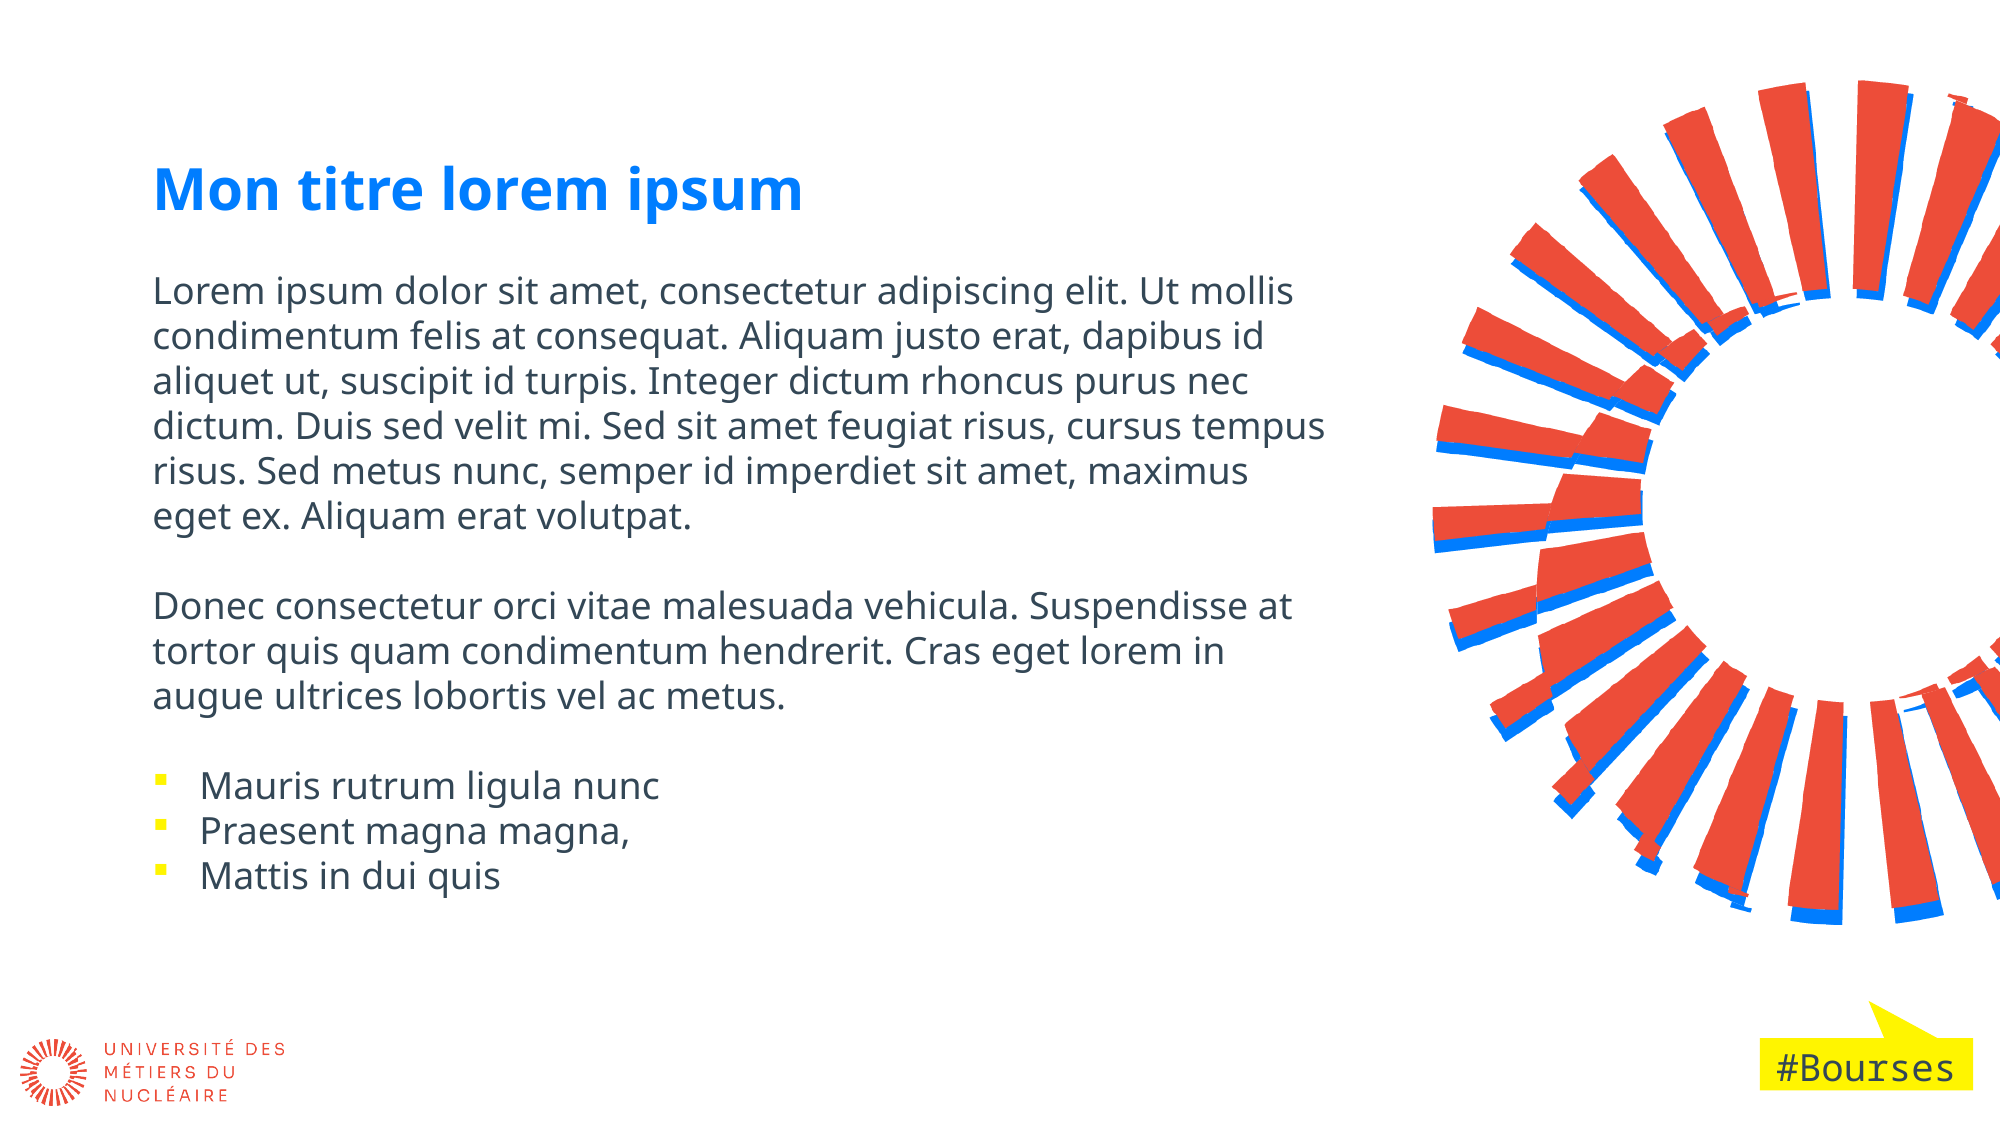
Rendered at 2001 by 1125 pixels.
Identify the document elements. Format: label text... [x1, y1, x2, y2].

text_box Lorem ipsum dolor sit amet, consectetur adipiscing elit. Ut mollis condimentum felis at consequat. Aliquam justo erat, dapibus id aliquet ut, suscipit id turpis. Integer dictum rhoncus purus nec dictum. Duis sed velit mi. Sed sit amet feugiat risus, cursus tempus risus. Sed metus nunc, semper id imperdiet sit amet, maximus eget ex. Aliquam erat volutpat. Donec consectetur orci vitae malesuada vehicula. Suspendisse at tortor quis quam condimentum hendrerit. Cras eget lorem in augue ultrices lobortis vel ac metus. Mauris rutrum ligula nunc Praesent magna magna, Mattis in dui quis [137, 259, 1348, 905]
picture [20, 1039, 284, 1106]
text_box Mon titre lorem ipsum [137, 144, 1413, 230]
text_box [1432, 80, 2000, 925]
